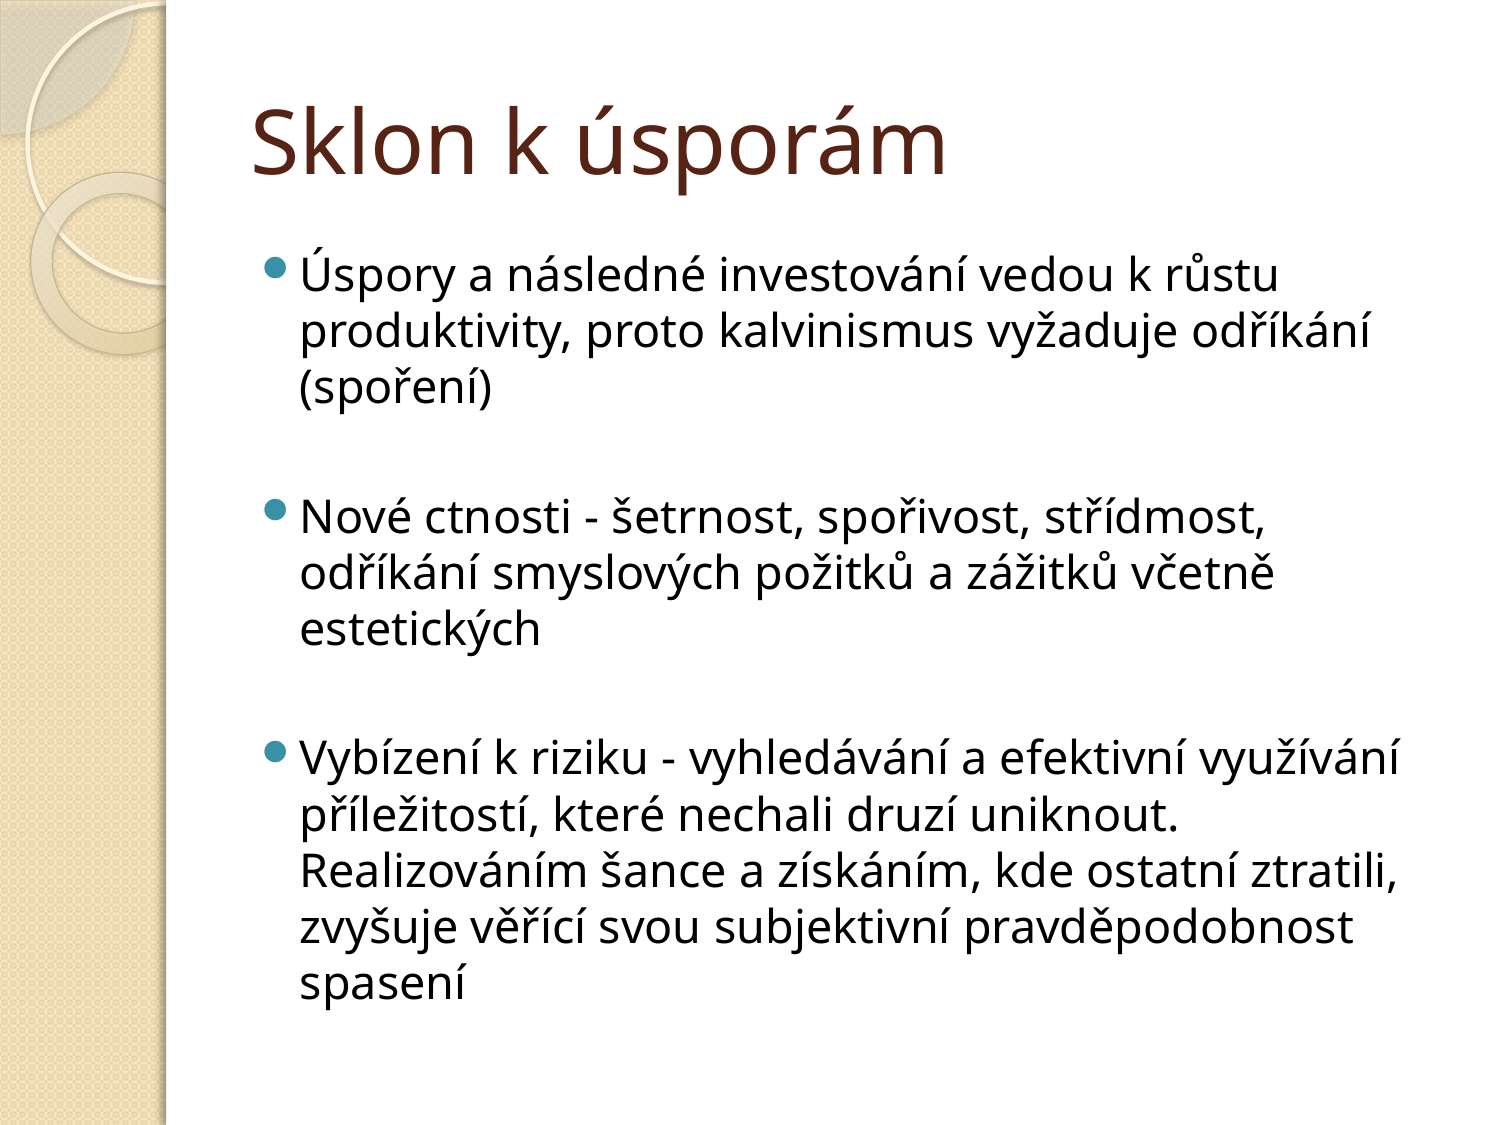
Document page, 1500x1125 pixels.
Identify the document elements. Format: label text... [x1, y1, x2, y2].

title Sklon k úsporám [235, 45, 1466, 233]
list Úspory a následné investování vedou k růstu produktivity, proto kalvinismus vyžaduje odříkání (spoření) Nové ctnosti - šetrnost, spořivost, střídmost, odříkání smyslových požitků a zážitků včetně estetických Vybízení k riziku - vyhledávání a efektivní využívání příležitostí, které nechali druzí uniknout. Realizováním šance a získáním, kde ostatní ztratili, zvyšuje věřící svou subjektivní pravděpodobnost spasení [235, 237, 1466, 1026]
